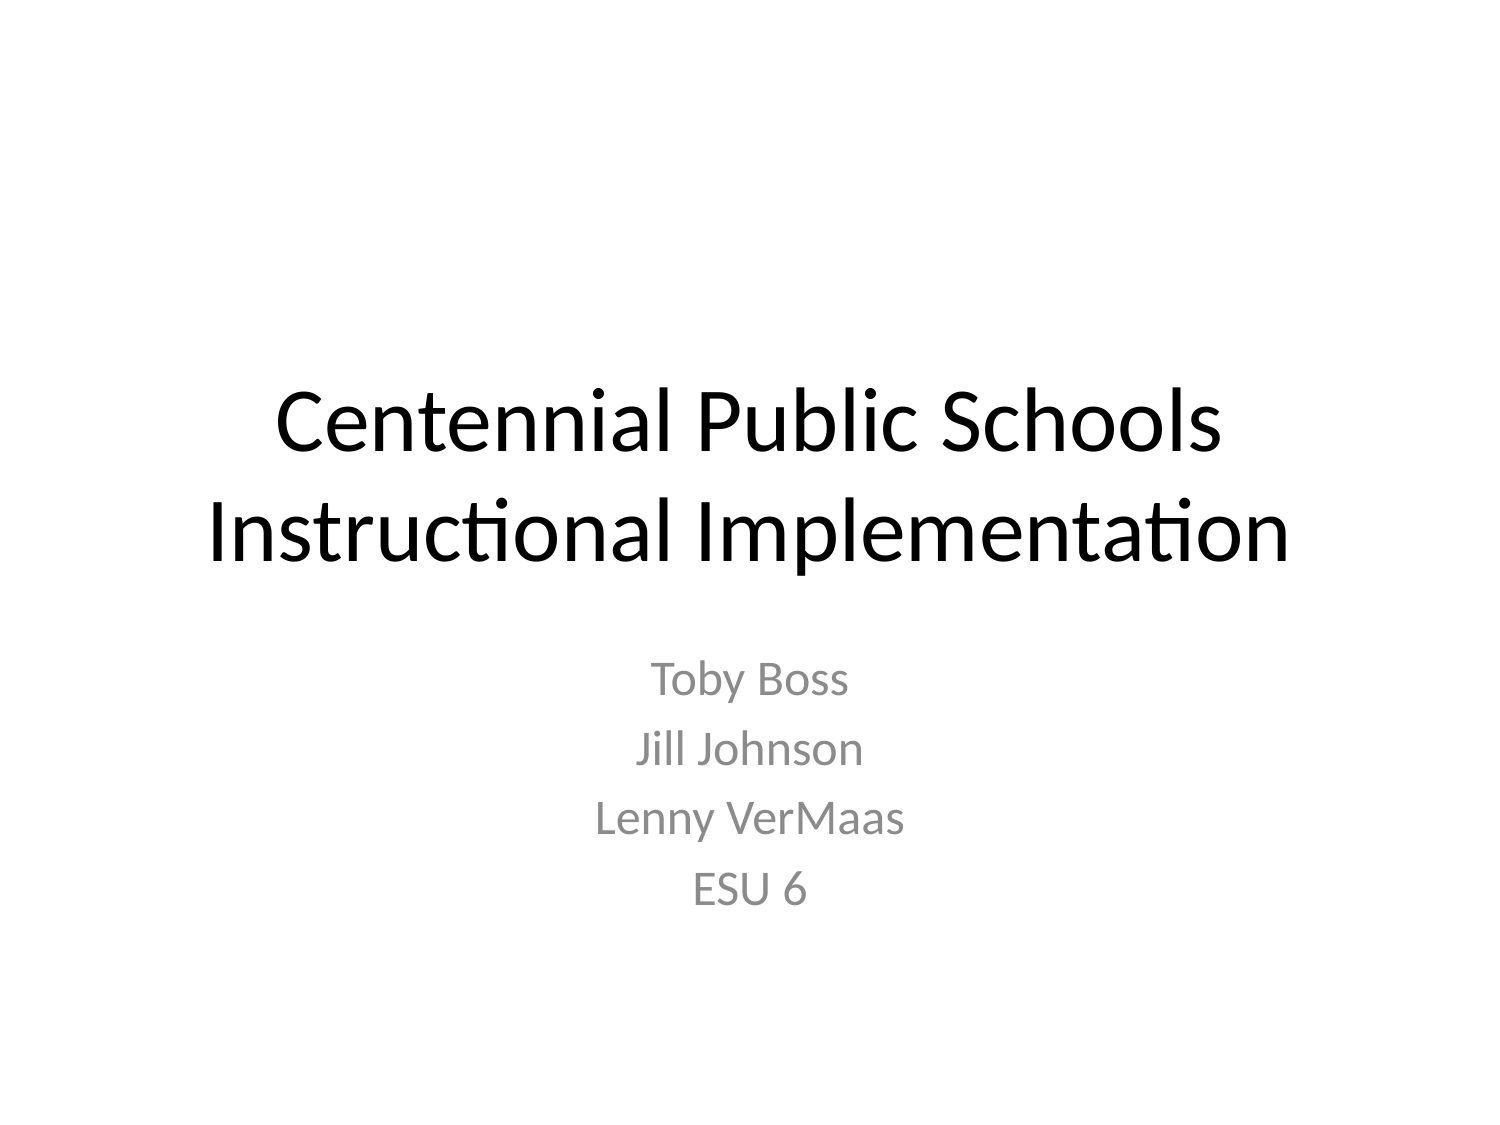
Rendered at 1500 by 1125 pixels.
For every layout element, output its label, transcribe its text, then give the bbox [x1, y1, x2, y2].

title Centennial Public Schools Instructional Implementation [112, 349, 1388, 591]
subtitle Toby Boss Jill Johnson Lenny VerMaas ESU 6 [225, 637, 1275, 925]
